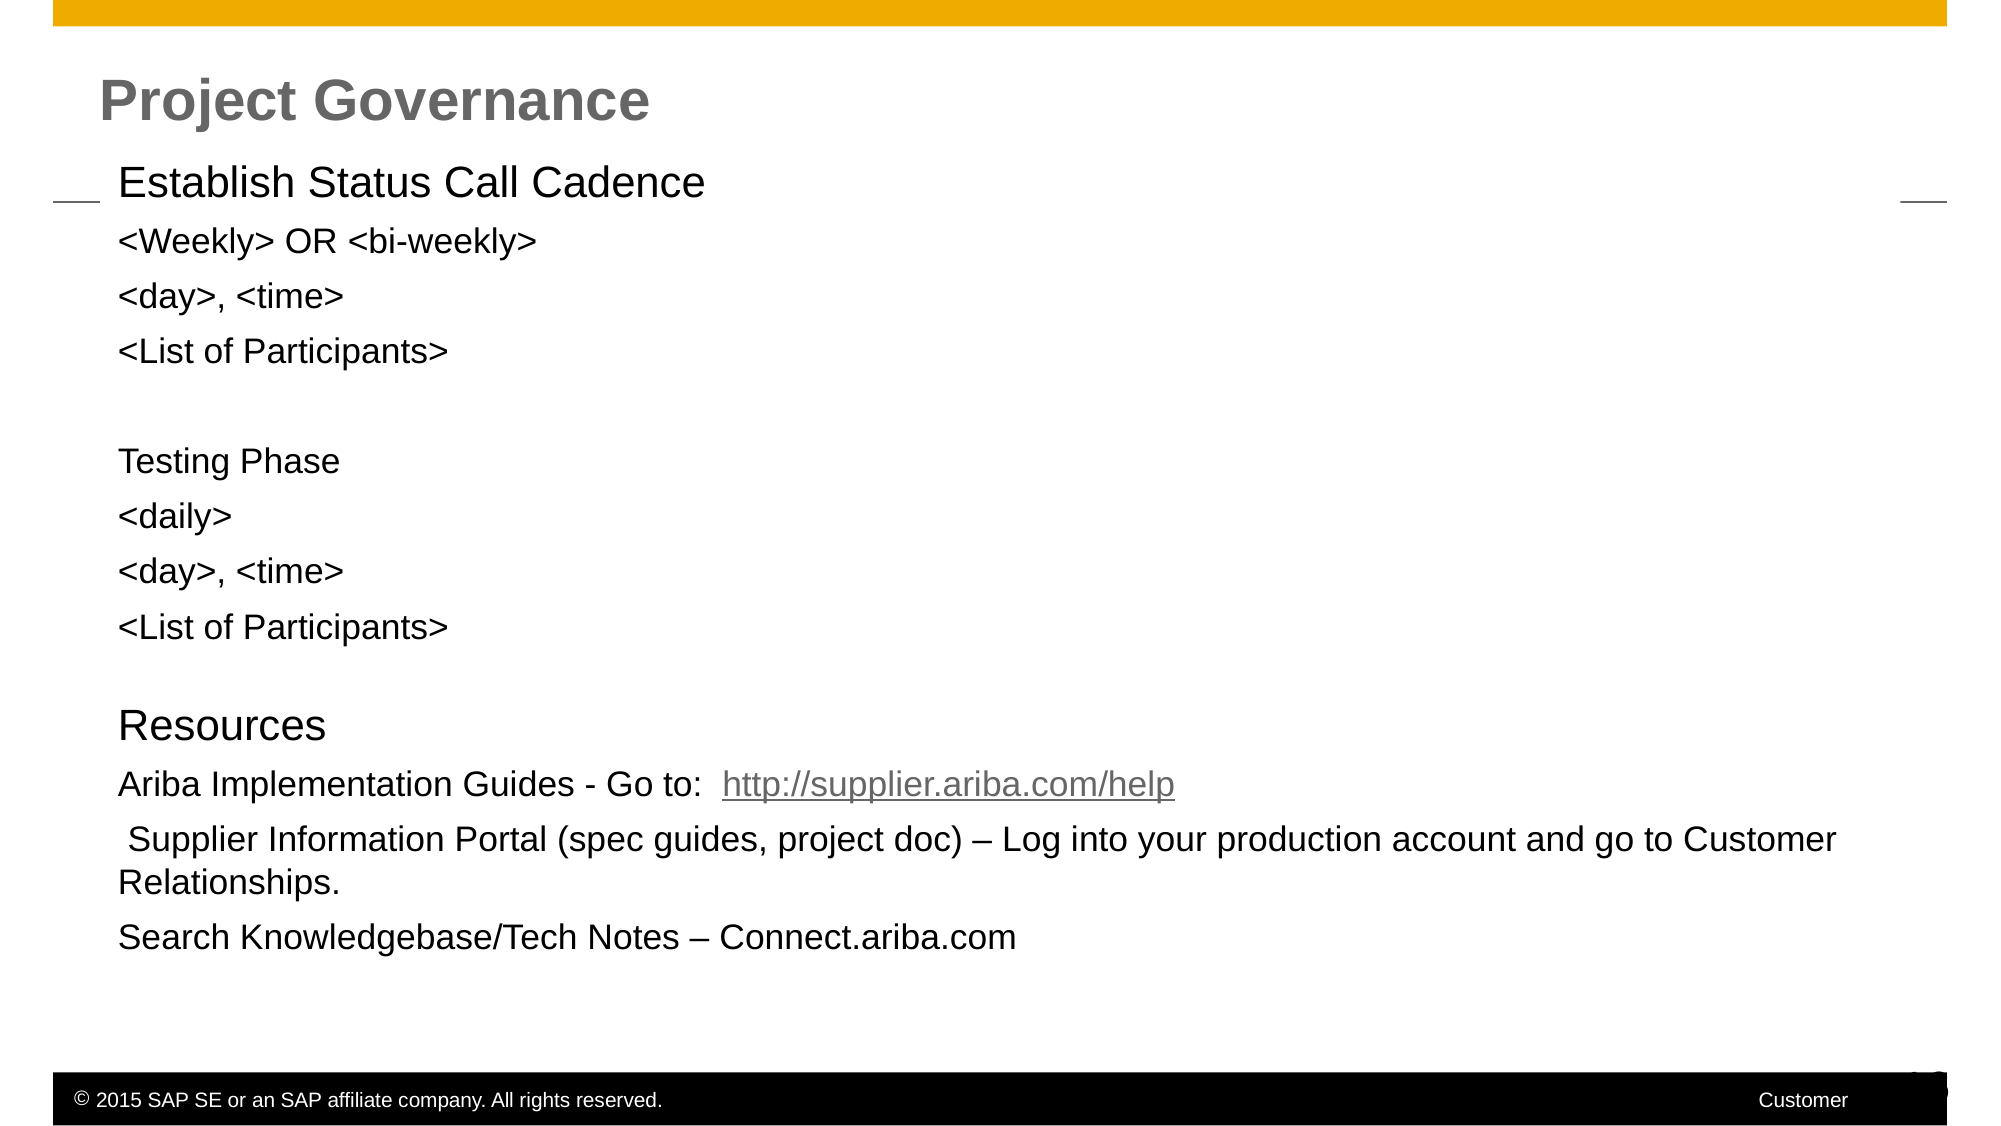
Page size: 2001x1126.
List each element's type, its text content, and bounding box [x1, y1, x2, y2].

title Project Governance [100, 3, 1901, 191]
list Establish Status Call Cadence <Weekly> OR <bi-weekly> <day>, <time> <List of Participants> Testing Phase <daily> <day>, <time> <List of Participants> Resources Ariba Implementation Guides - Go to: http://supplier.ariba.com/help Supplier Information Portal (spec guides, project doc) – Log into your production account and go to Customer Relationships. Search Knowledgebase/Tech Notes – Connect.ariba.com [100, 191, 1901, 991]
slide_number 16 [1883, 1050, 2001, 1076]
